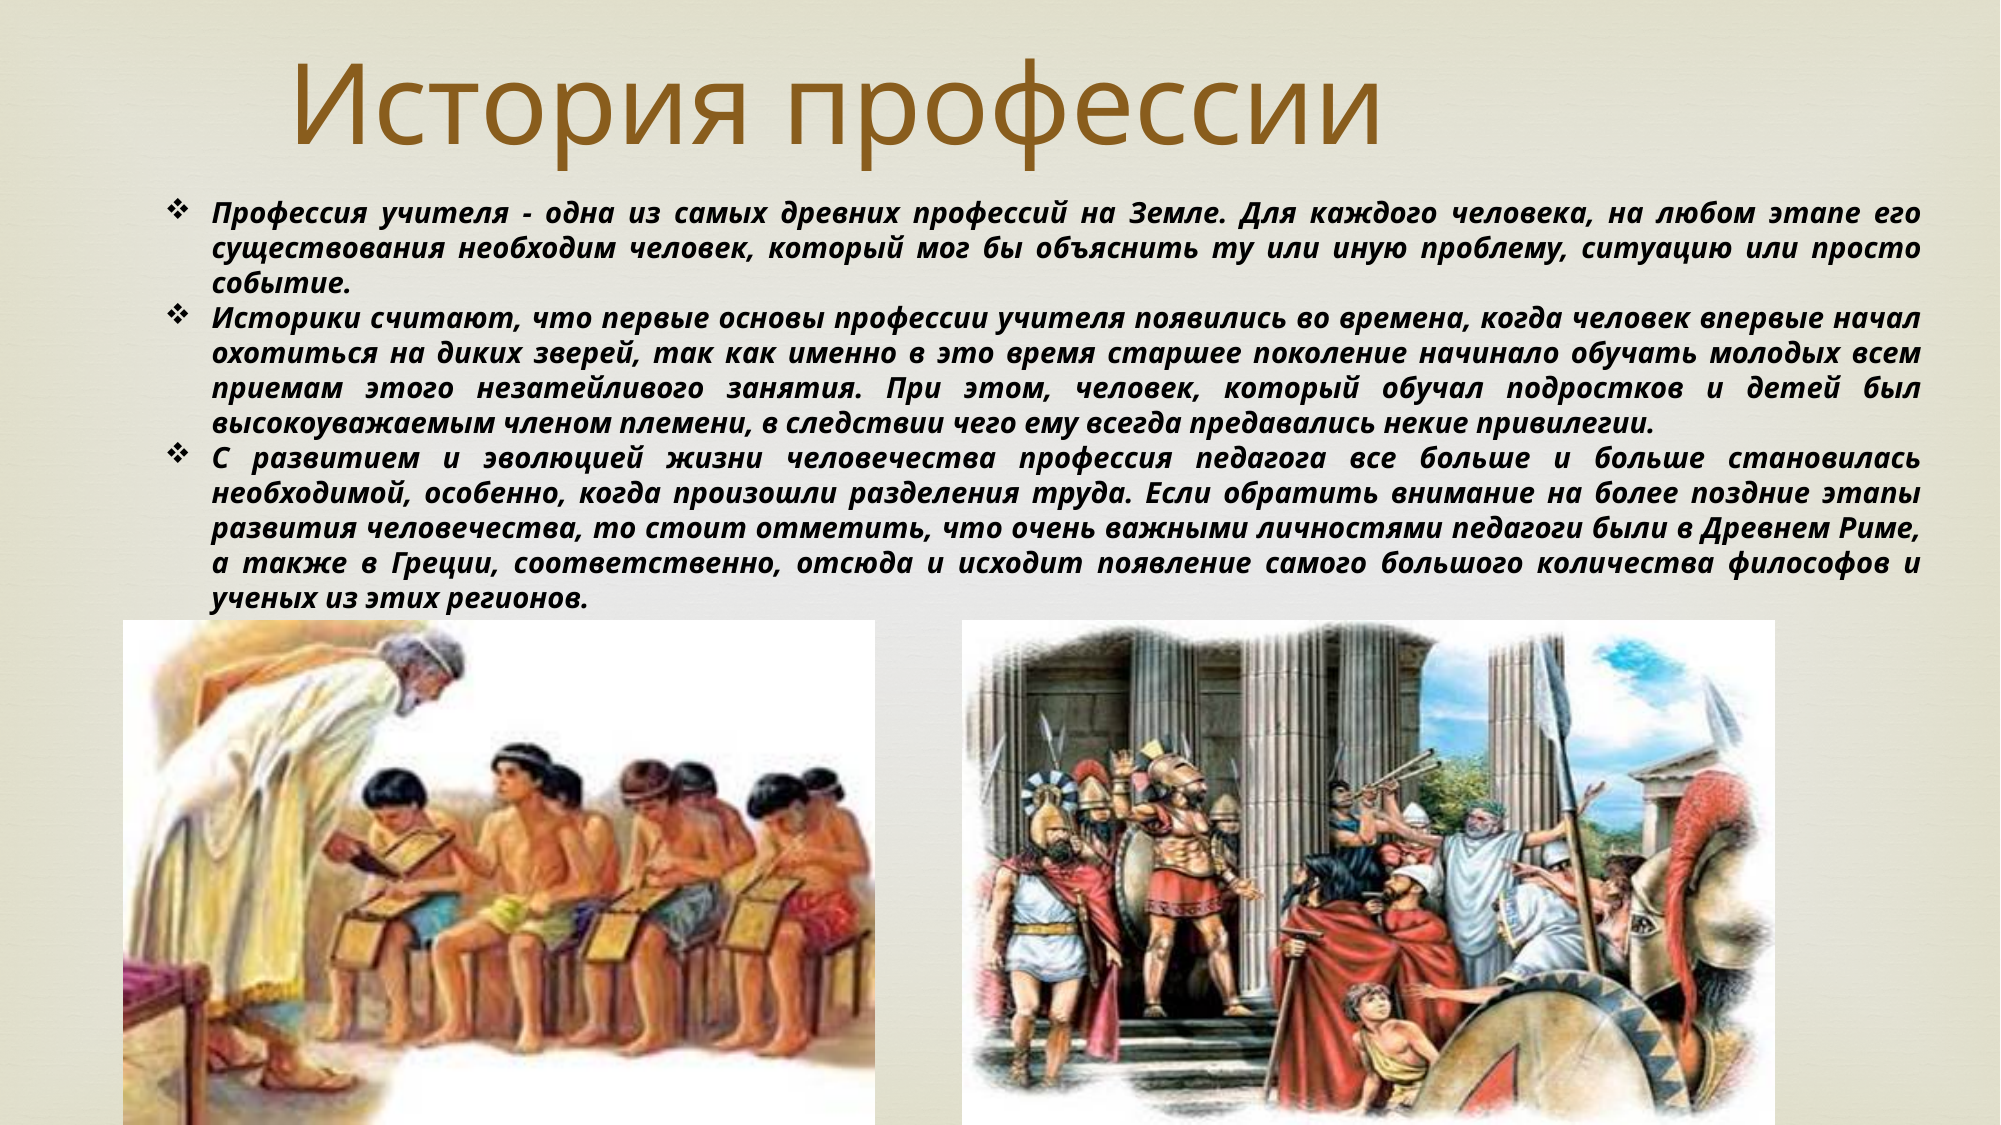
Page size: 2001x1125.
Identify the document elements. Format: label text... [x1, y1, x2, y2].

title История профессии [0, 12, 1675, 188]
picture [123, 619, 876, 1125]
text_box Профессия учителя - одна из самых древних профессий на Земле. Для каждого человека, на любом этапе его существования необходим человек, который мог бы объяснить ту или иную проблему, ситуацию или просто событие. Историки считают, что первые основы профессии учителя появились во времена, когда человек впервые начал охотиться на диких зверей, так как именно в это время старшее поколение начинало обучать молодых всем приемам этого незатейливого занятия. При этом, человек, который обучал подростков и детей был высокоуважаемым членом племени, в следствии чего ему всегда предавались некие привилегии. С развитием и эволюцией жизни человечества профессия педагога все больше и больше становилась необходимой, особенно, когда произошли разделения труда. Если обратить внимание на более поздние этапы развития человечества, то стоит отметить, что очень важными личностями педагоги были в Древнем Риме, а также в Греции, соответственно, отсюда и исходит появление самого большого количества философов и ученых из этих регионов. [149, 187, 1938, 722]
picture [961, 619, 1776, 1125]
